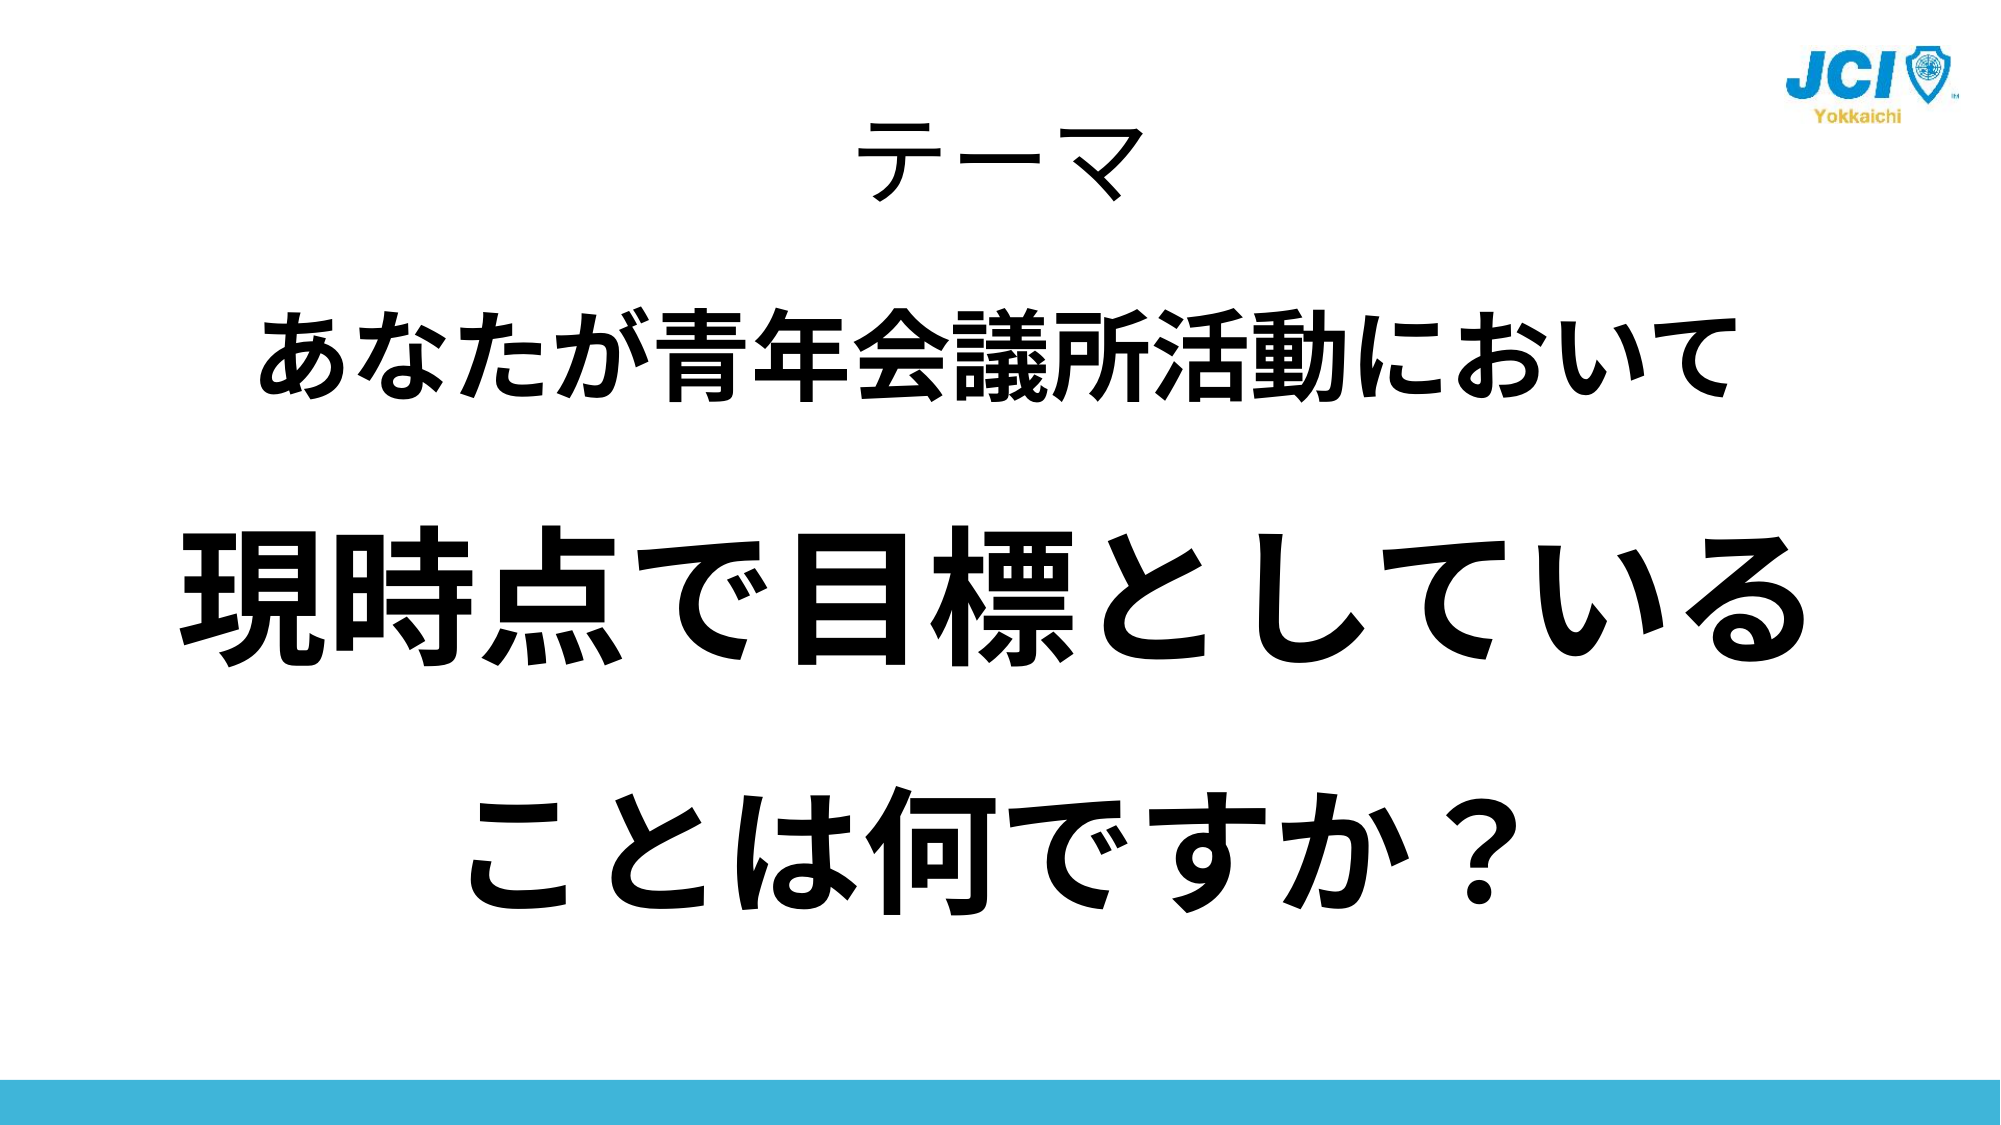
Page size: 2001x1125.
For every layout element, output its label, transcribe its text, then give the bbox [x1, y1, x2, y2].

text_box テーマ [428, 90, 1572, 225]
text_box あなたが青年会議所活動において 現時点で目標としている ことは何ですか？ [0, 226, 2000, 939]
picture [1784, 45, 1961, 124]
